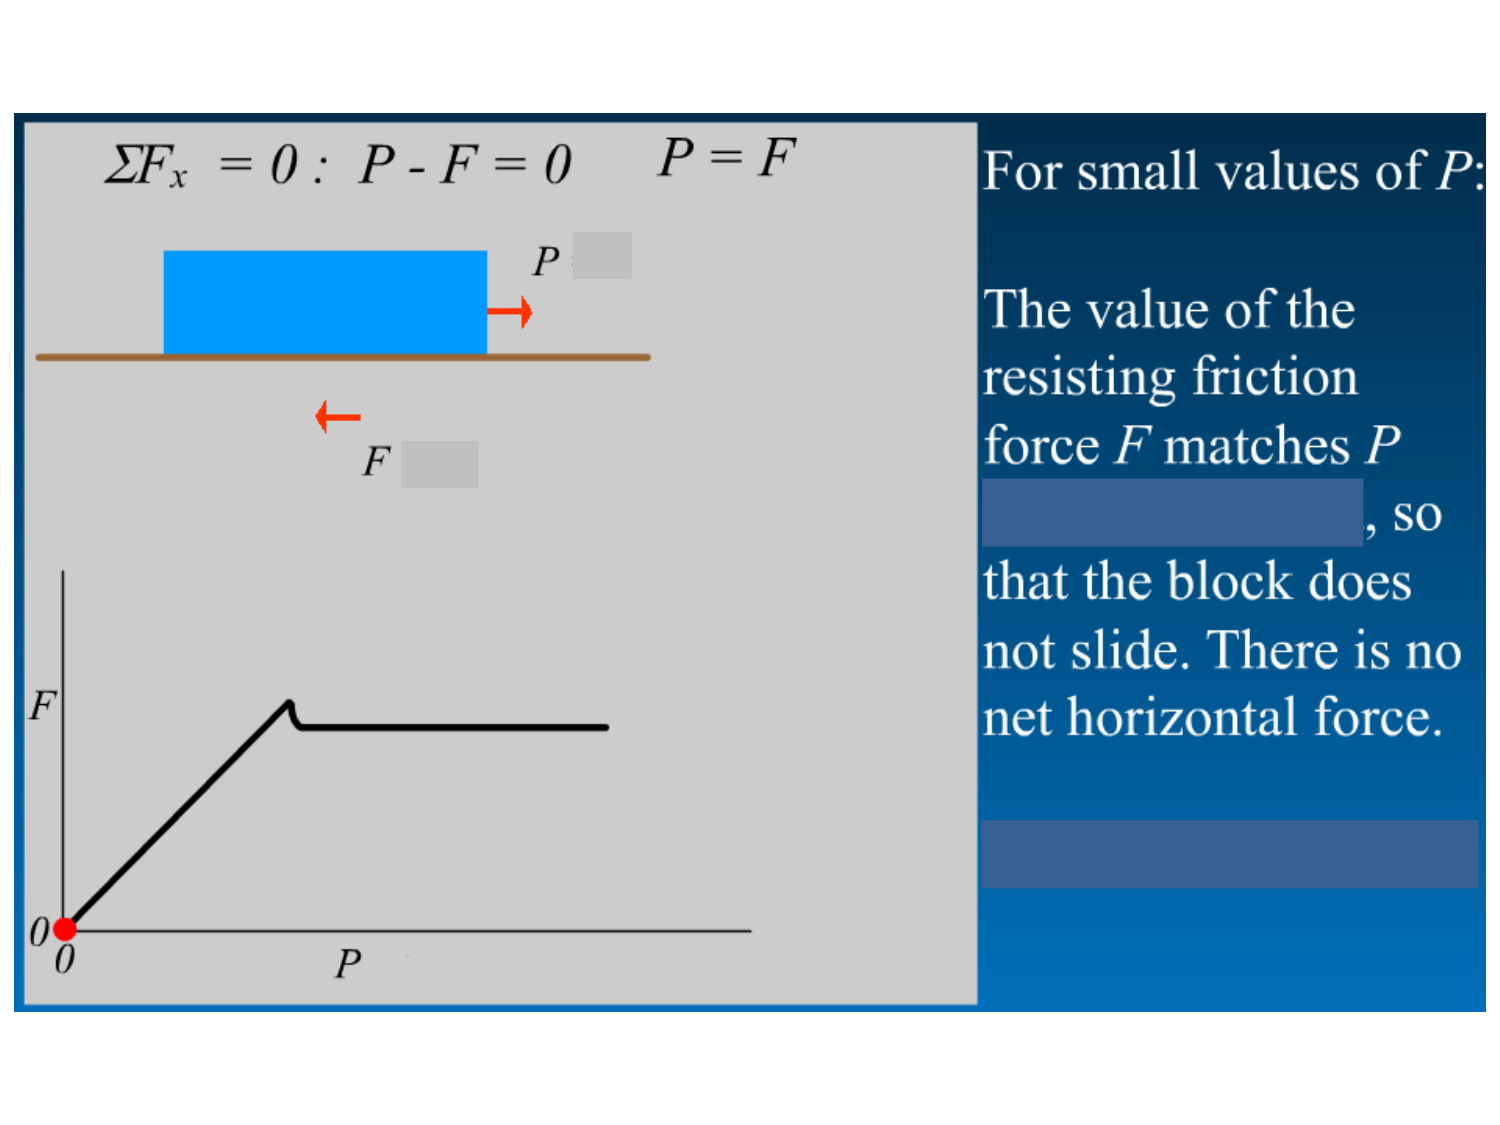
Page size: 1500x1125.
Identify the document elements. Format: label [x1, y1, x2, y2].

picture [13, 112, 1487, 1012]
